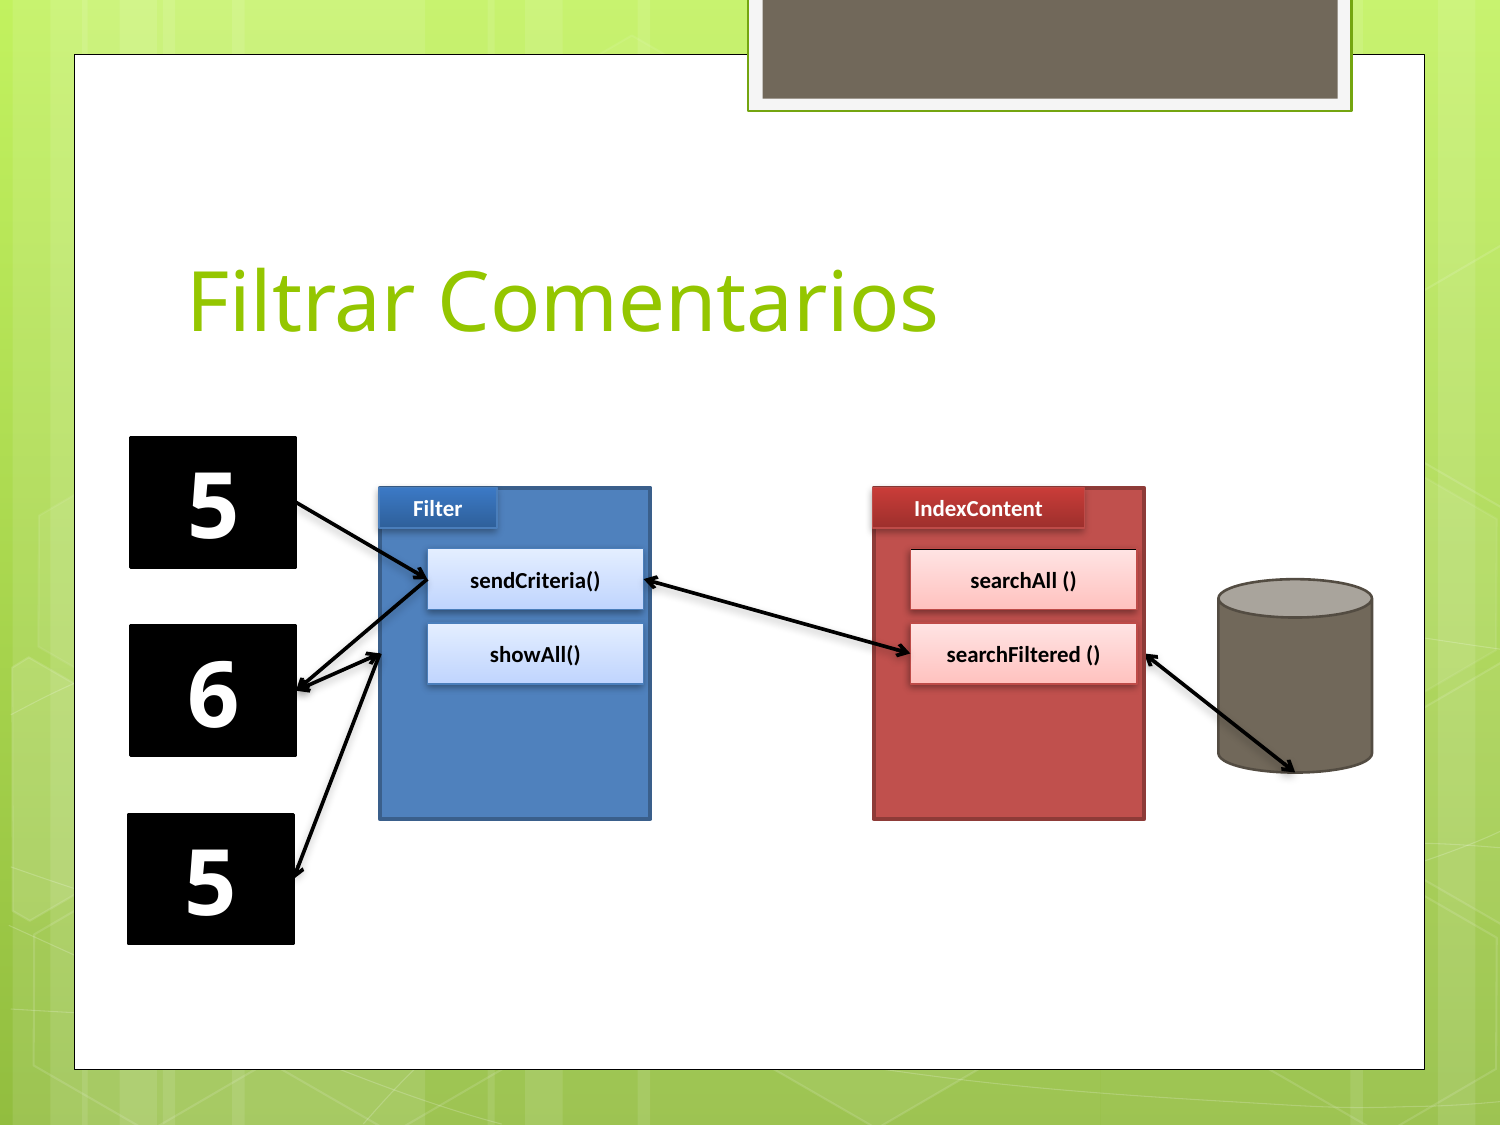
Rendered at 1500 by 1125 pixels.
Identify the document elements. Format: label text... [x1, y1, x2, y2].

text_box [127, 437, 1373, 945]
title Filtrar Comentarios [171, 168, 1324, 357]
